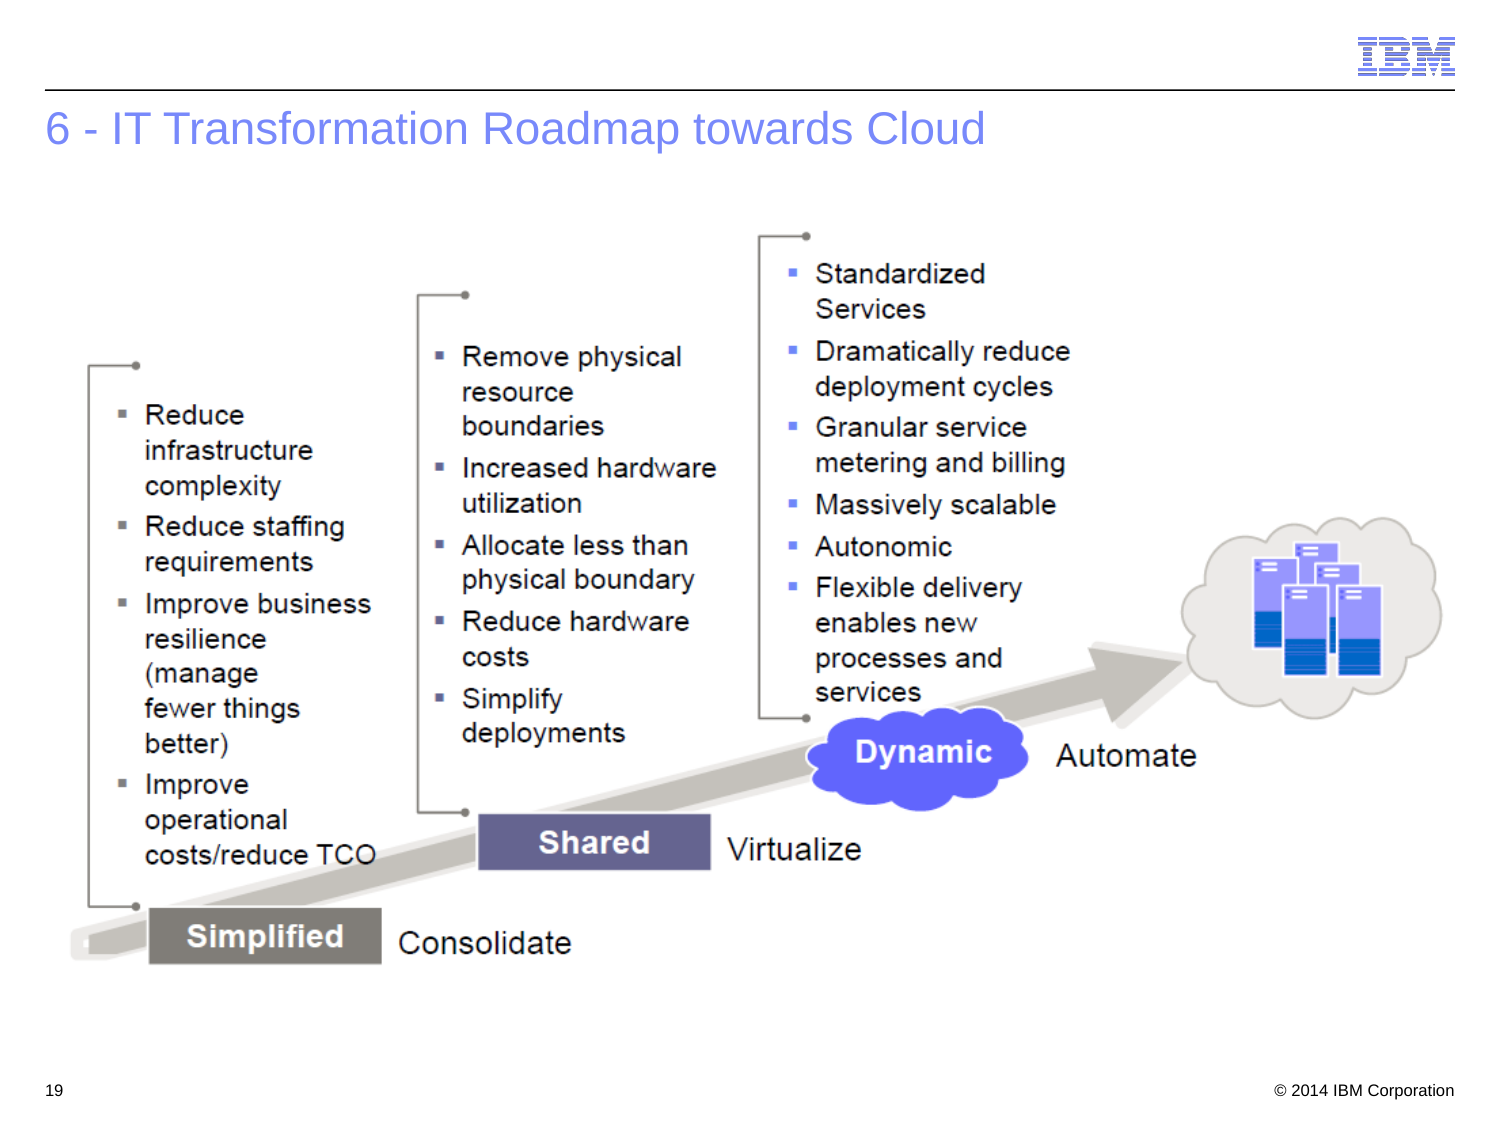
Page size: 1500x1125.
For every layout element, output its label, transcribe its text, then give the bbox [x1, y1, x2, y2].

slide_number 19 [29, 1072, 91, 1103]
picture [1358, 37, 1455, 76]
title 6 - IT Transformation Roadmap towards Cloud [29, 97, 1456, 203]
picture [67, 217, 1450, 976]
